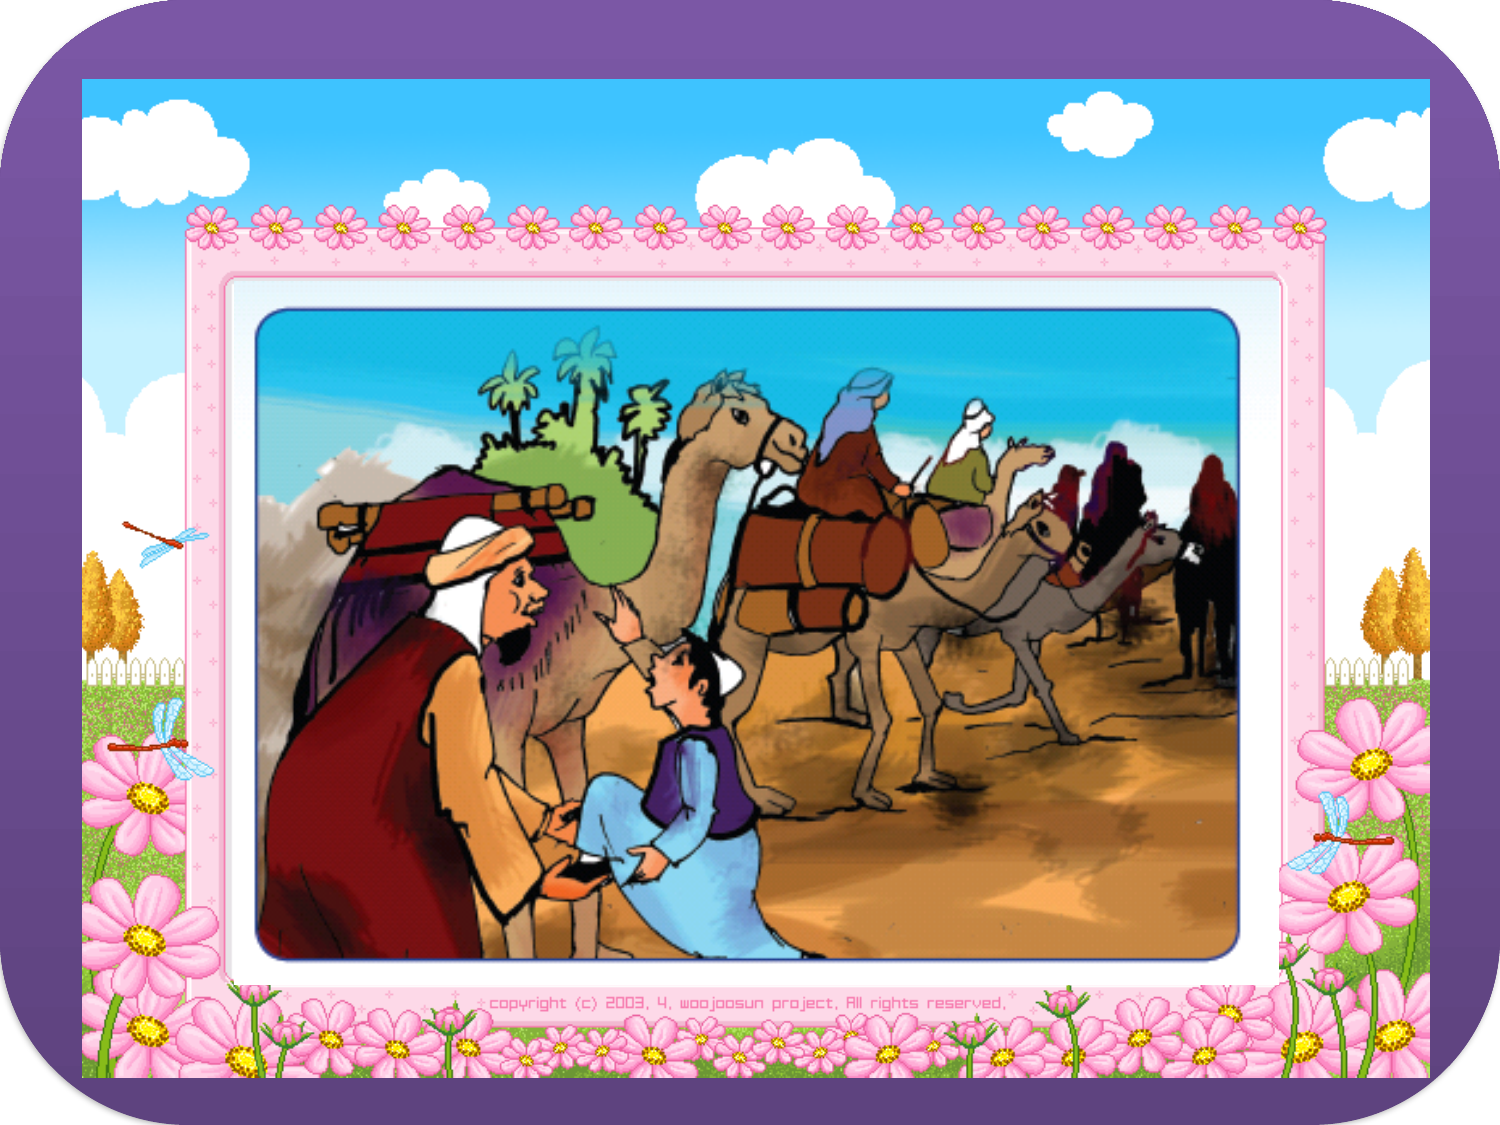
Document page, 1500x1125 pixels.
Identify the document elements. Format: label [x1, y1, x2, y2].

text_box [0, 0, 1500, 1125]
picture [81, 79, 1430, 1079]
